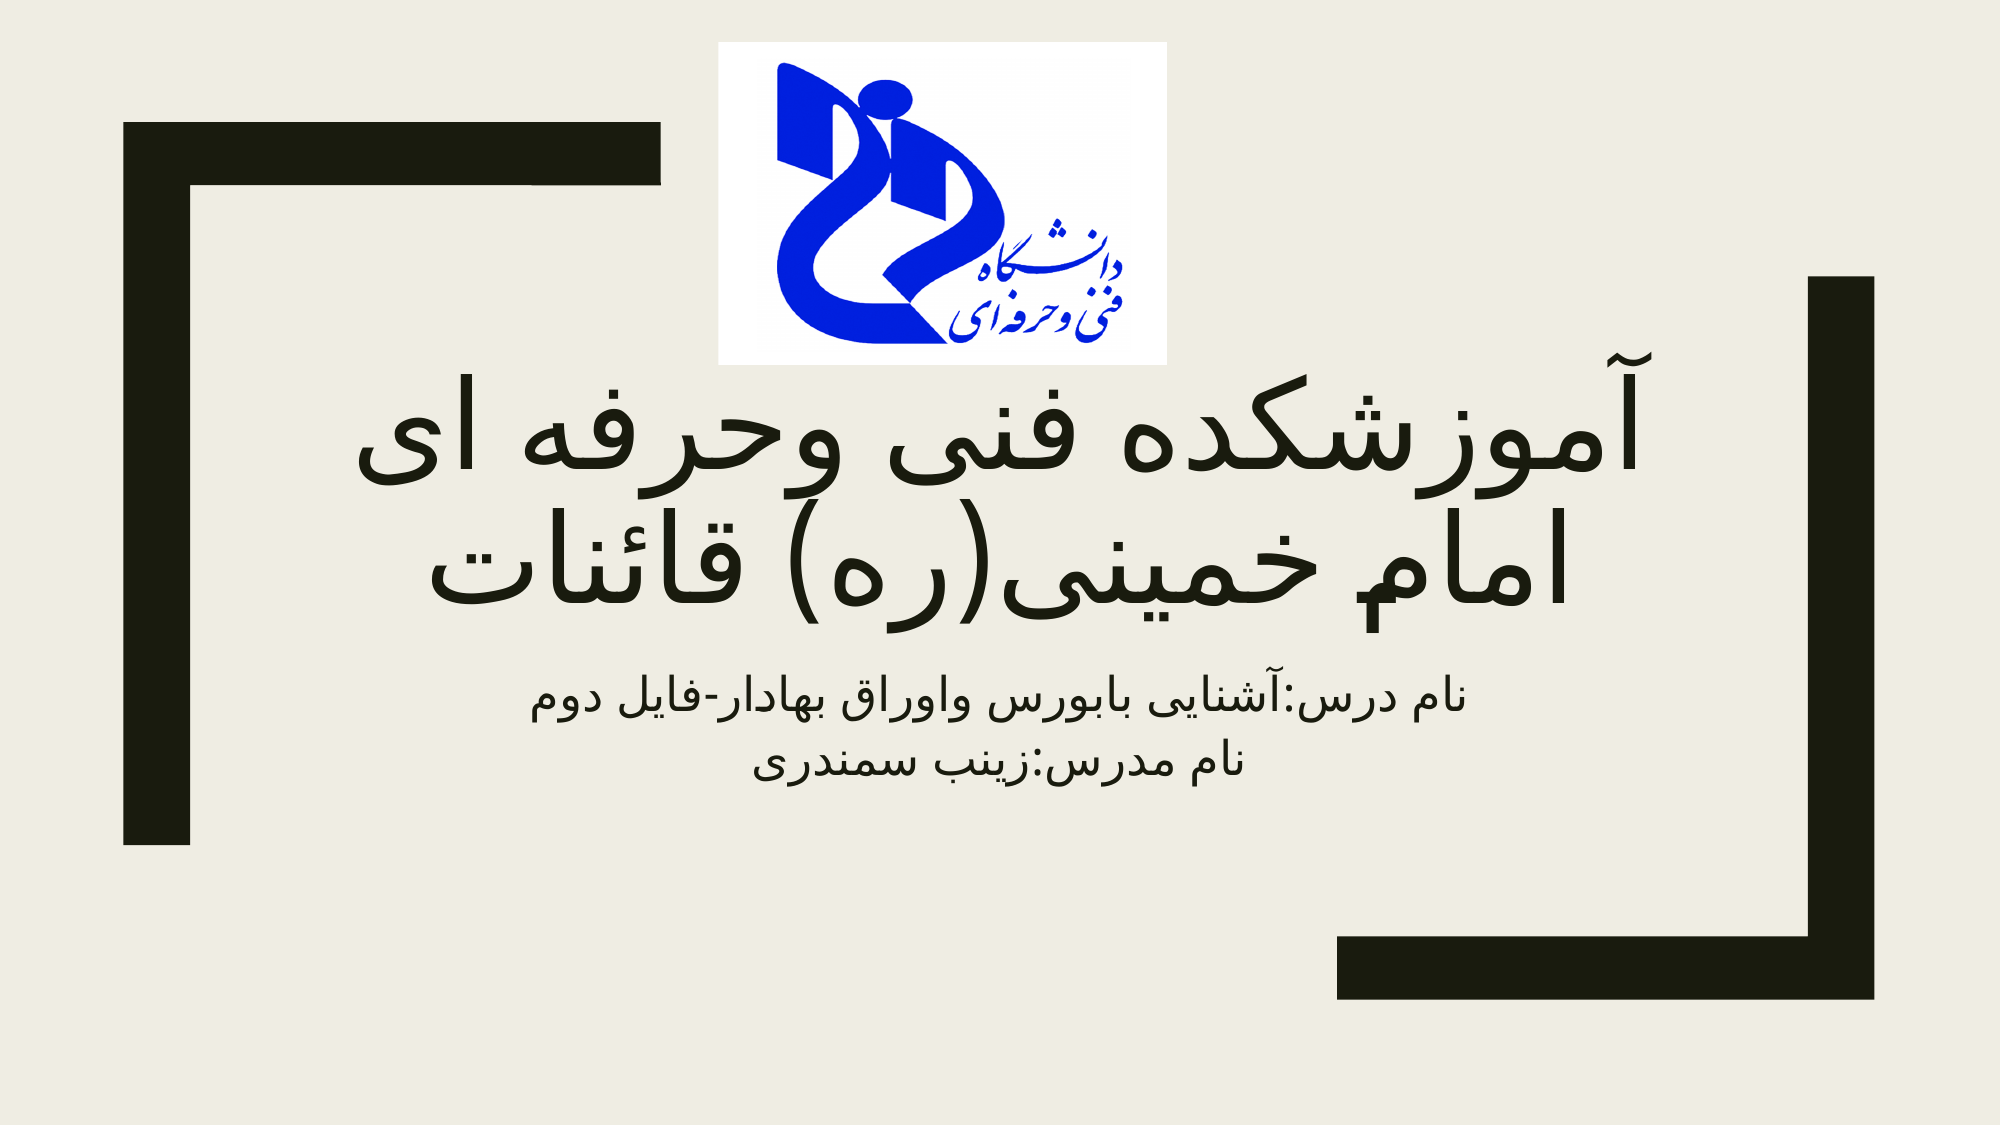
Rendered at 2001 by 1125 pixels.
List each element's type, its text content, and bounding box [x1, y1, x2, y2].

picture [718, 42, 1171, 368]
title آموزشکده فنی وحرفه ای امام خمینی(ره) قائنات [314, 293, 1686, 638]
subtitle نام درس:آشنایی بابورس واوراق بهادار-فایل دوم نام مدرس:زینب سمندری [439, 649, 1561, 828]
